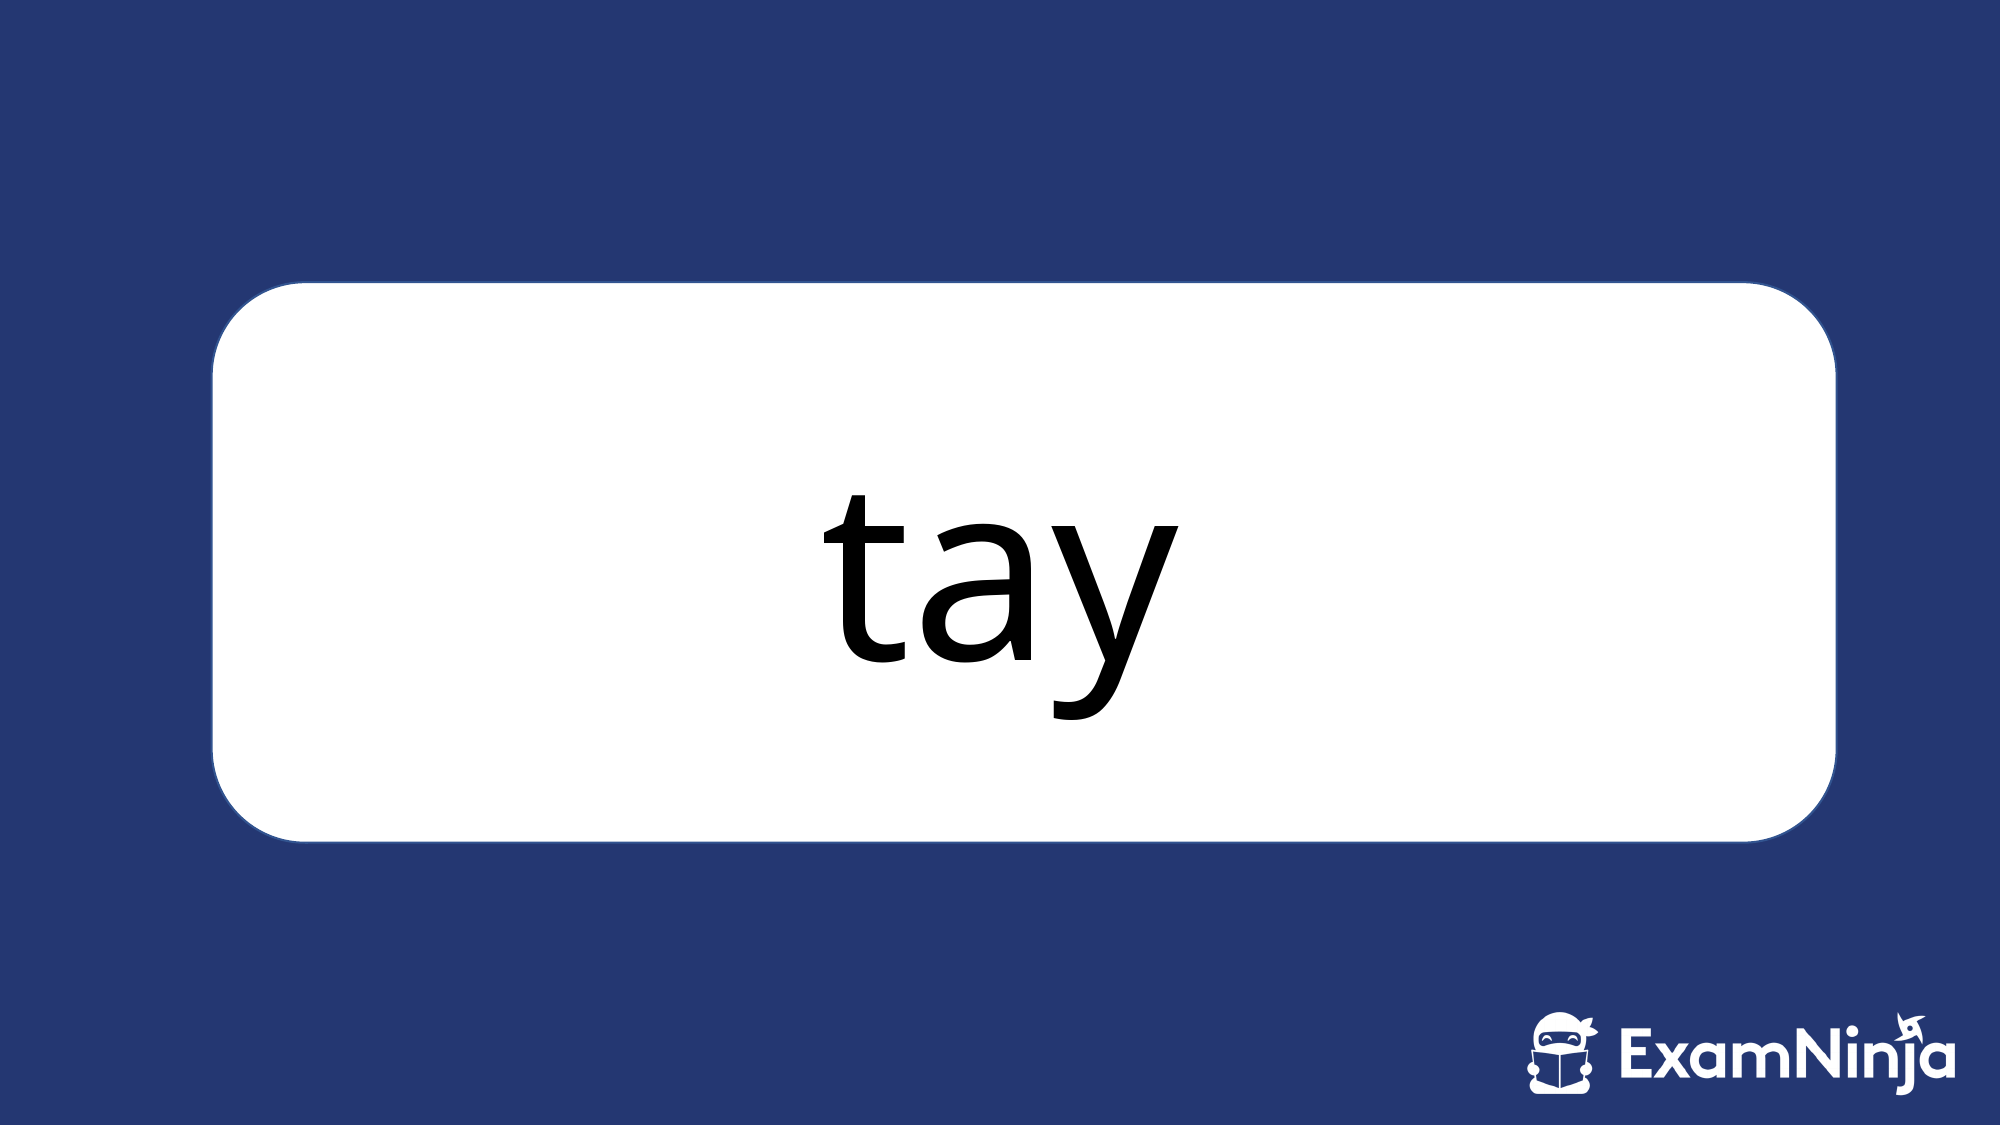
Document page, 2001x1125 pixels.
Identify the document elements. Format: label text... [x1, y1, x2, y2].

text_box tay [143, 403, 1857, 719]
text_box [210, 719, 1838, 844]
picture [1501, 1003, 1979, 1102]
text_box [210, 281, 1838, 403]
